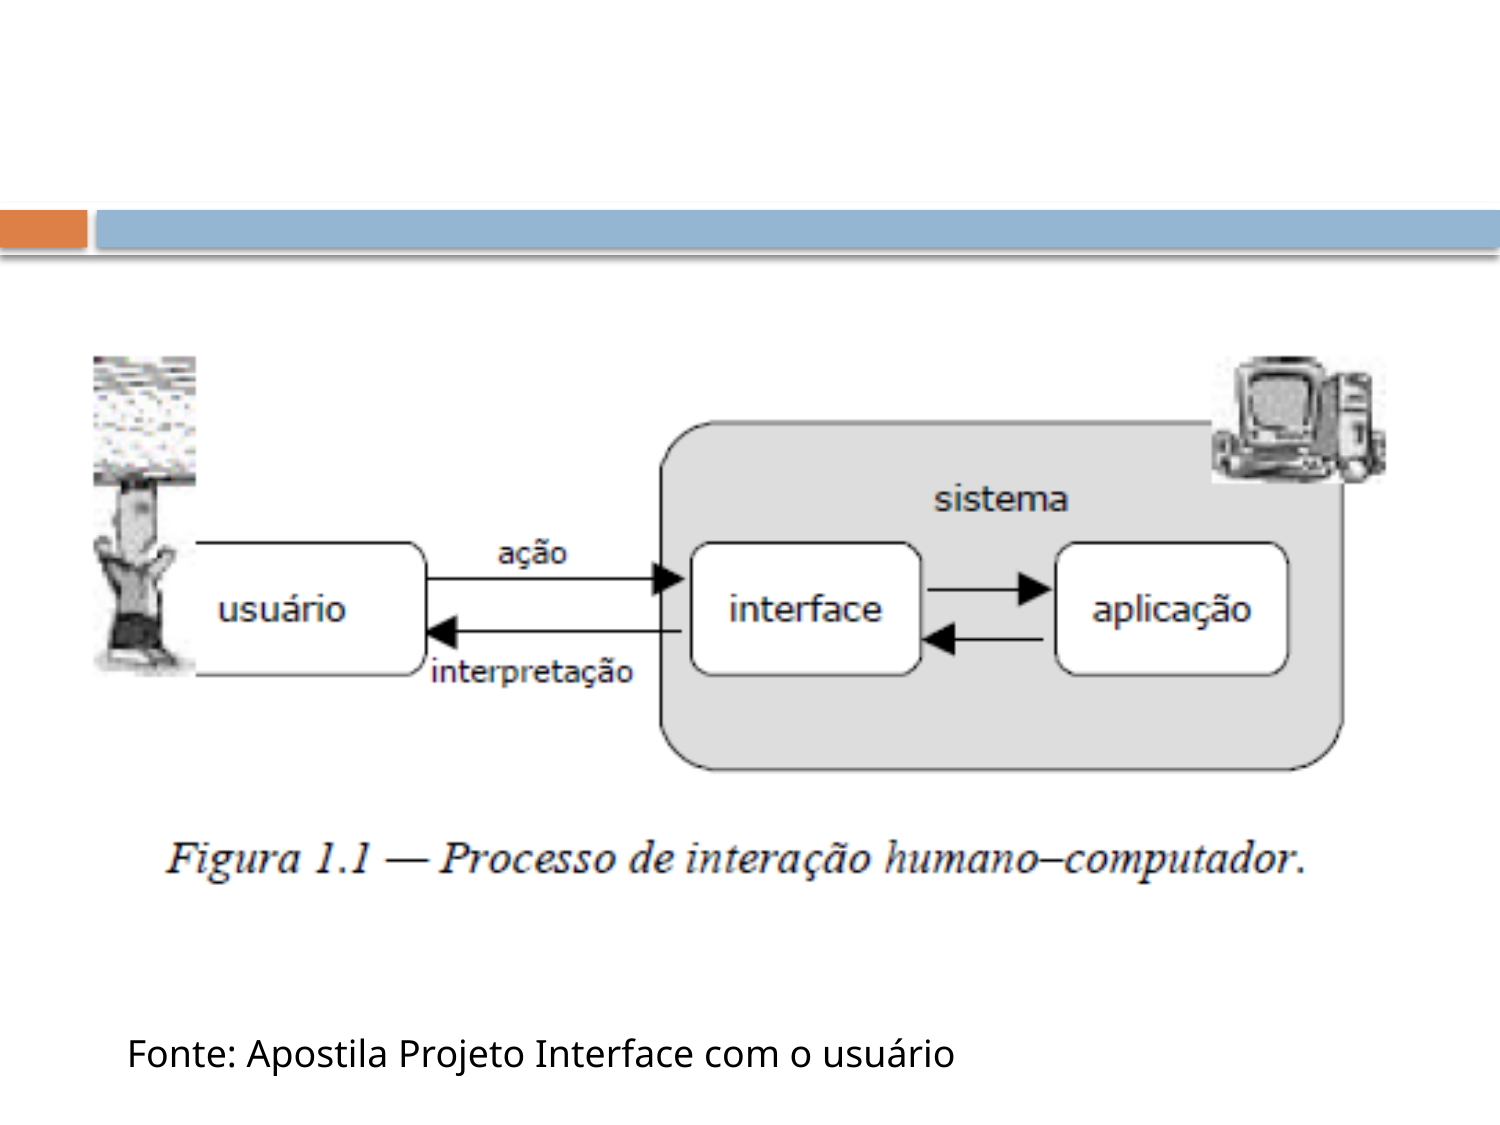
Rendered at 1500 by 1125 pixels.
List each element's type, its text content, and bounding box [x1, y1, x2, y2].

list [41, 337, 1486, 929]
text_box Fonte: Apostila Projeto Interface com o usuário [112, 1023, 1211, 1083]
